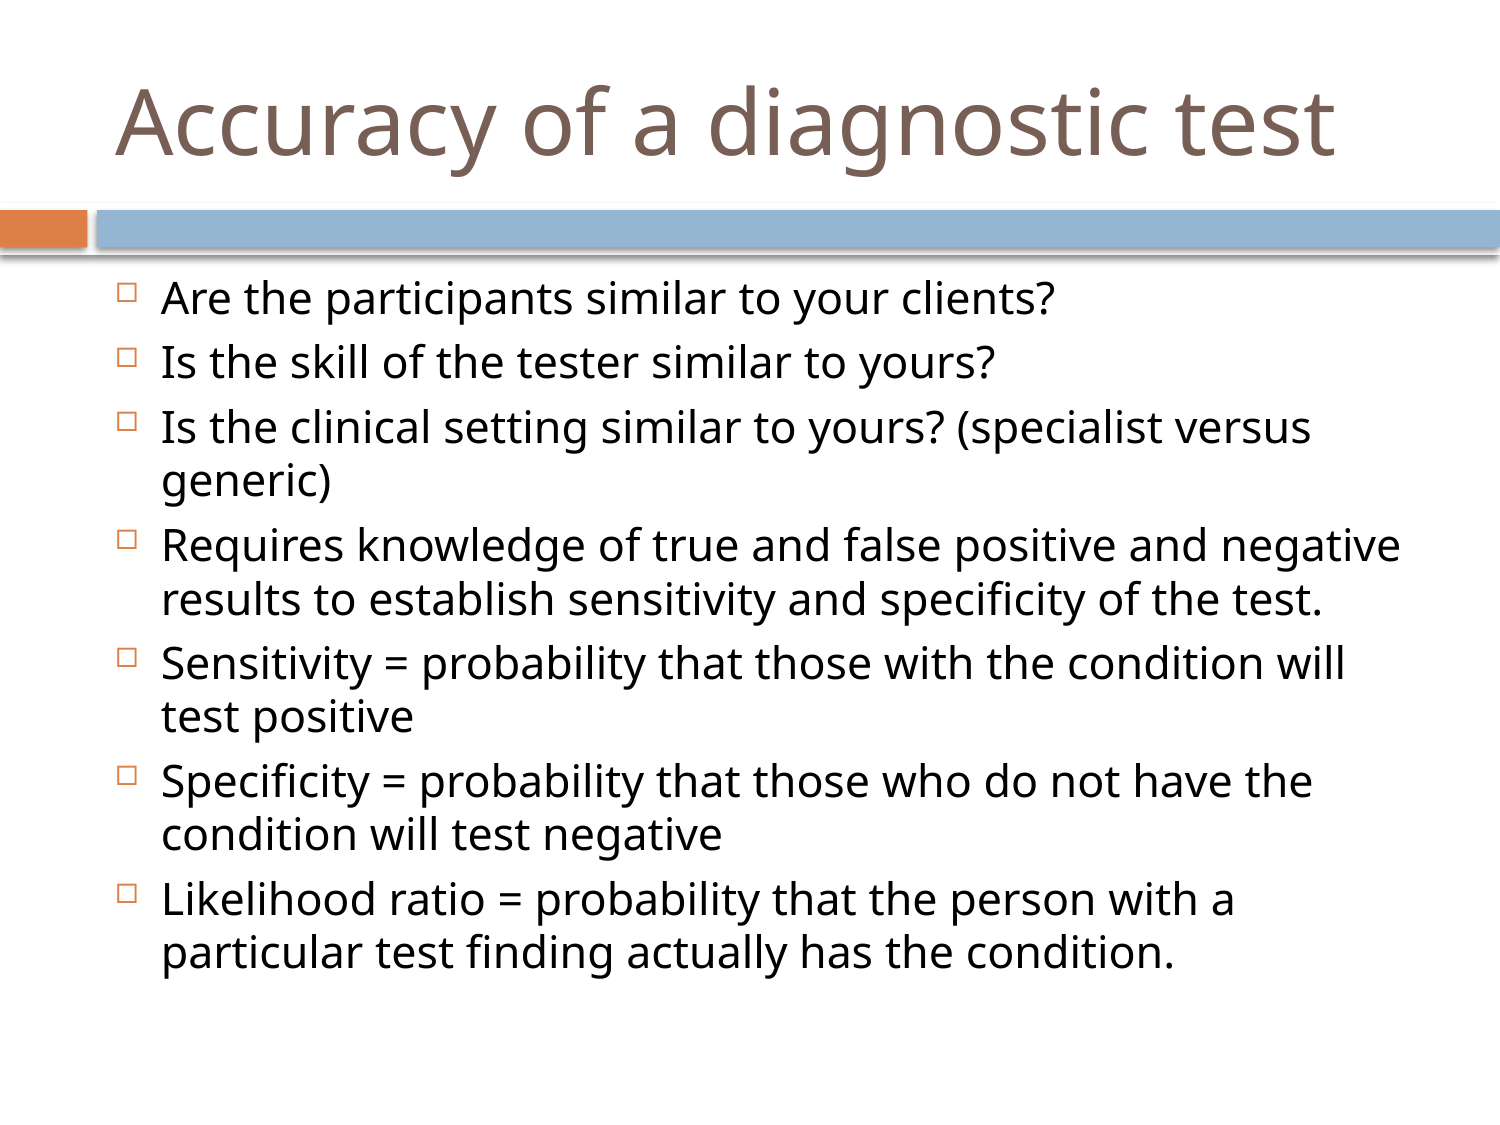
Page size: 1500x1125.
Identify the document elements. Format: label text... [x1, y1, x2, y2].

list Are the participants similar to your clients? Is the skill of the tester similar to yours? Is the clinical setting similar to yours? (specialist versus generic) Requires knowledge of true and false positive and negative results to establish sensitivity and specificity of the test. Sensitivity = probability that those with the condition will test positive Specificity = probability that those who do not have the condition will test negative Likelihood ratio = probability that the person with a particular test finding actually has the condition. [100, 262, 1438, 1000]
title Accuracy of a diagnostic test [100, 37, 1438, 200]
